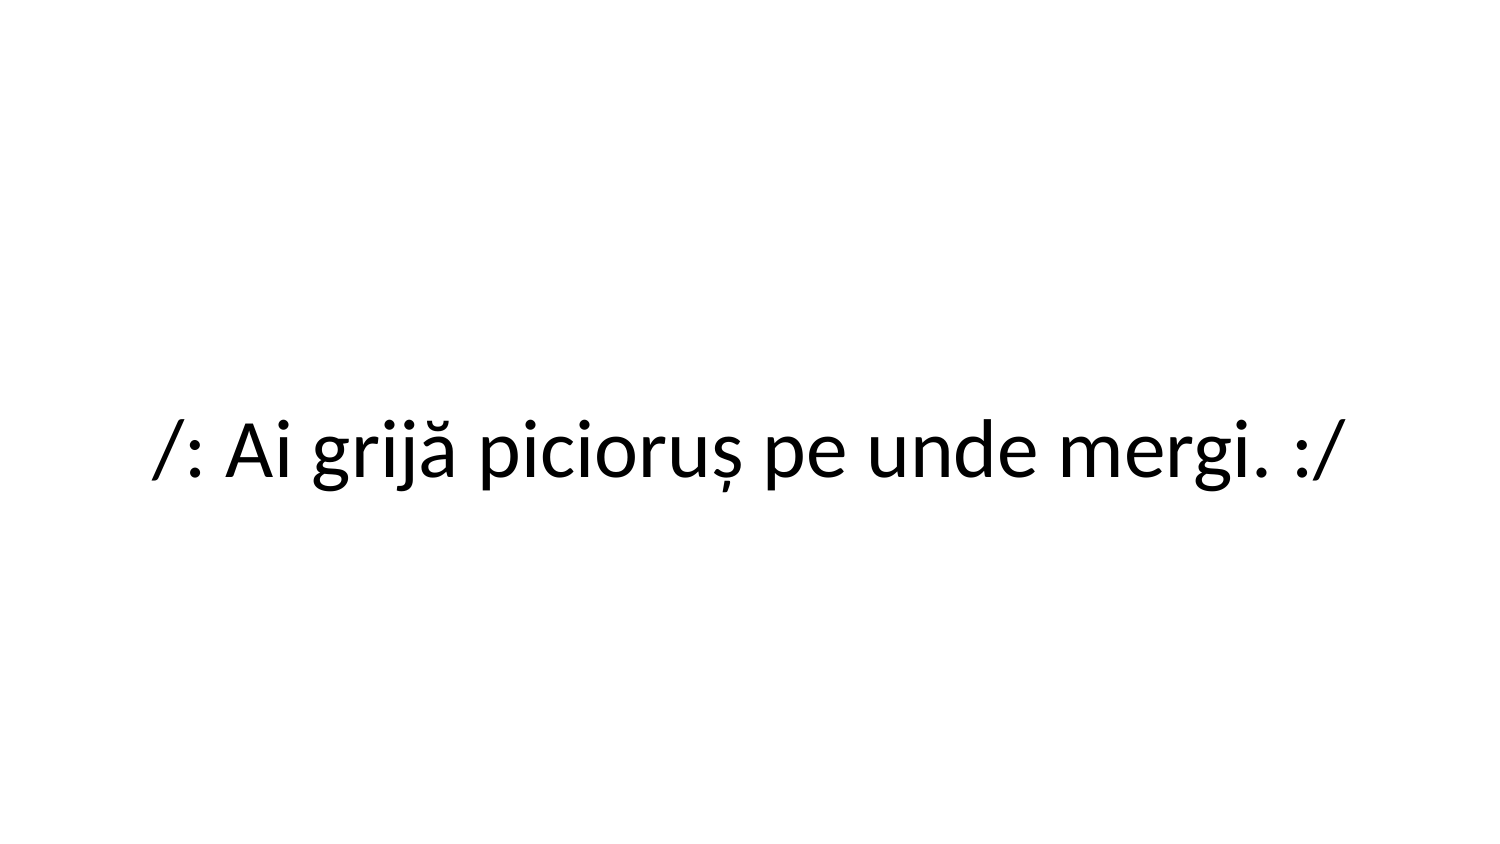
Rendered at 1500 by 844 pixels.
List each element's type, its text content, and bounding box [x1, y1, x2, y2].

text_box /: Ai grijă picioruș pe unde mergi. :/ [138, 341, 1362, 502]
